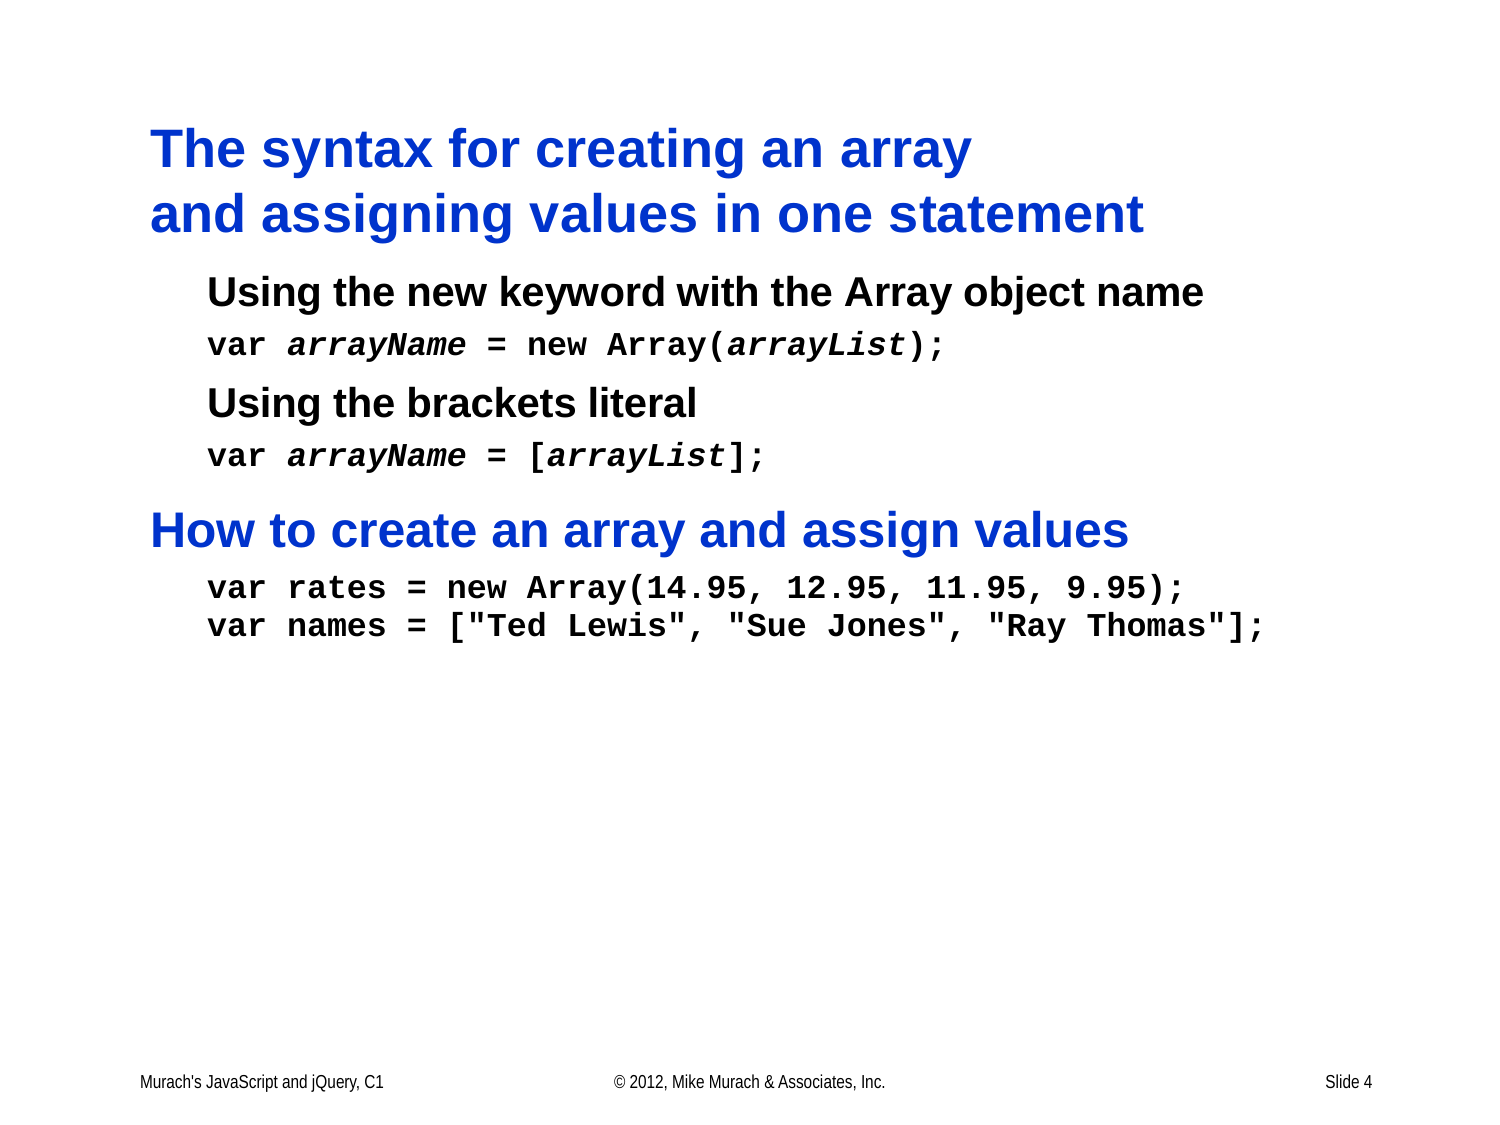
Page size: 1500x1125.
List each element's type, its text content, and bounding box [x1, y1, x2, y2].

slide_number Slide 4 [1074, 1025, 1388, 1100]
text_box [149, 254, 1362, 688]
footer © 2012, Mike Murach & Associates, Inc. [474, 1025, 1025, 1100]
title The syntax for creating an array and assigning values in one statement [150, 112, 1350, 244]
slide_number Murach's JavaScript and jQuery, C1 [125, 1025, 450, 1100]
